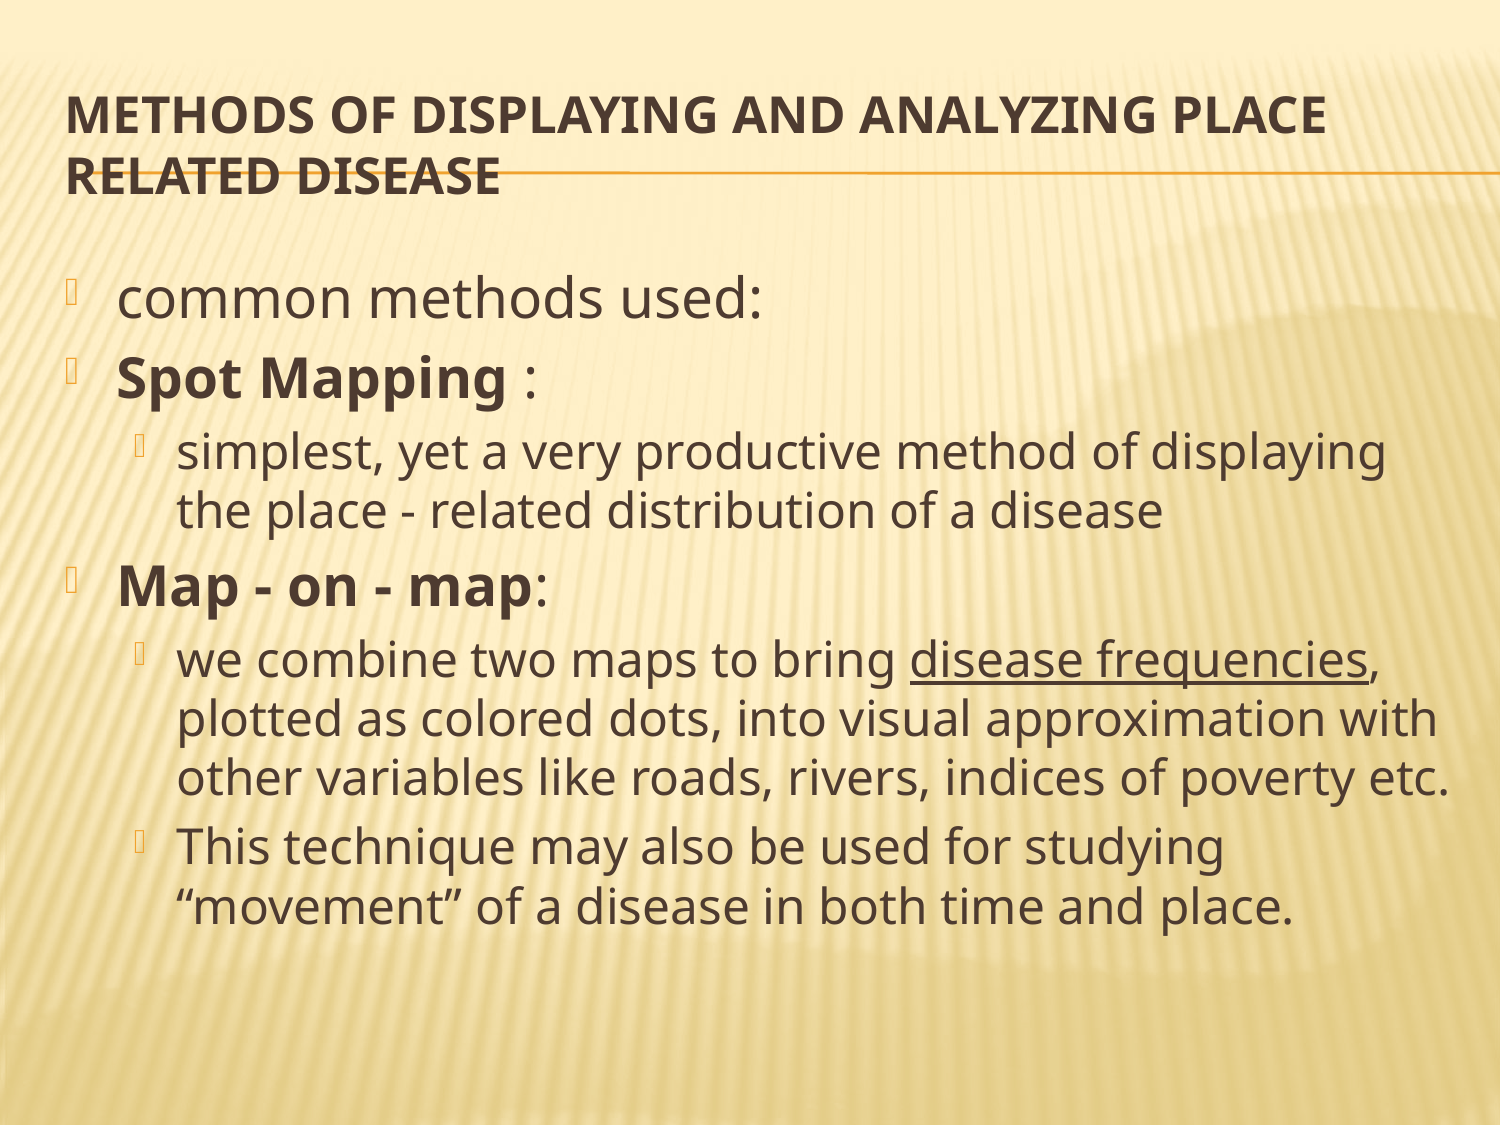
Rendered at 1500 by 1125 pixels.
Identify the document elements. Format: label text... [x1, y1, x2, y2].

title Methods of Displaying and Analyzing Place Related Disease [50, 75, 1475, 213]
list common methods used: Spot Mapping : simplest, yet a very productive method of displaying the place - related distribution of a disease Map - on - map: we combine two maps to bring disease frequencies, plotted as colored dots, into visual approximation with other variables like roads, rivers, indices of poverty etc. This technique may also be used for studying “movement” of a disease in both time and place. [50, 254, 1475, 998]
